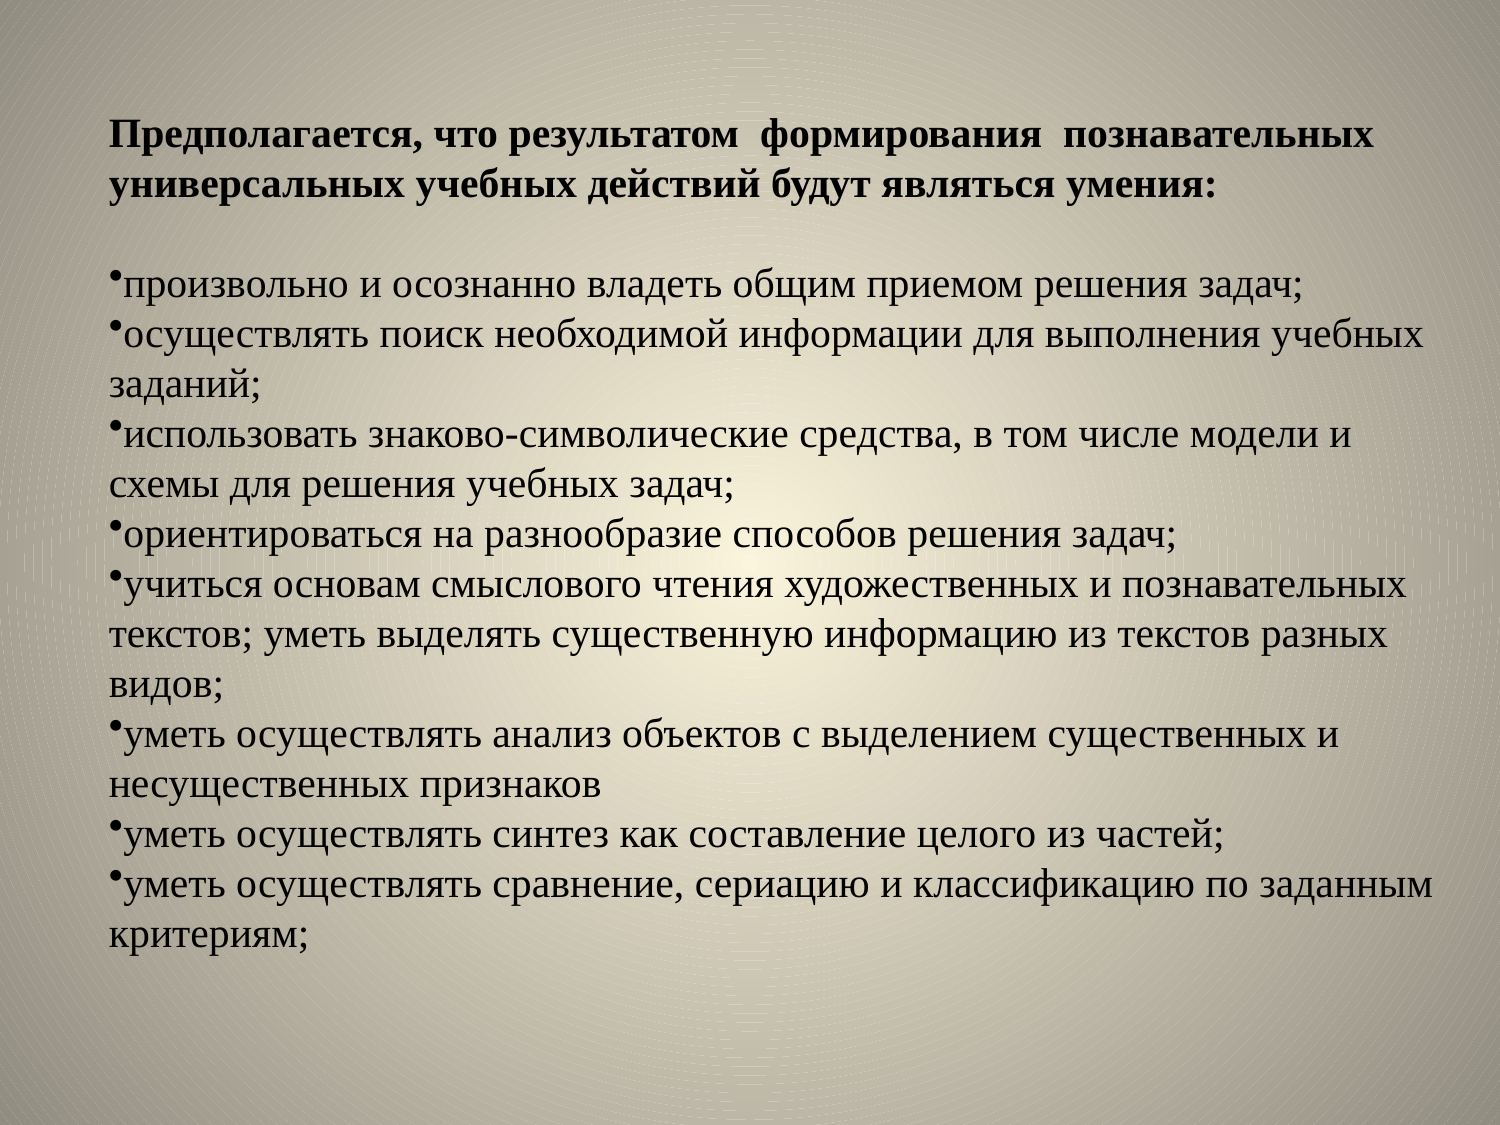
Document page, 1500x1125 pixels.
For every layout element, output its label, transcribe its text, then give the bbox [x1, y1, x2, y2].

text_box Предполагается, что результатом формирования познавательных универсальных учебных действий будут являться умения: произвольно и осознанно владеть общим приемом решения задач; осуществлять поиск необходимой информации для выполнения учебных заданий; использовать знаково-символические средства, в том числе модели и схемы для решения учебных задач; ориентироваться на разнообразие способов решения задач; учиться основам смыслового чтения художественных и познавательных текстов; уметь выделять существенную информацию из текстов разных видов; уметь осуществлять анализ объектов с выделением существенных и несущественных признаков уметь осуществлять синтез как составление целого из частей; уметь осуществлять сравнение, сериацию и классификацию по заданным критериям; [93, 98, 1465, 1024]
